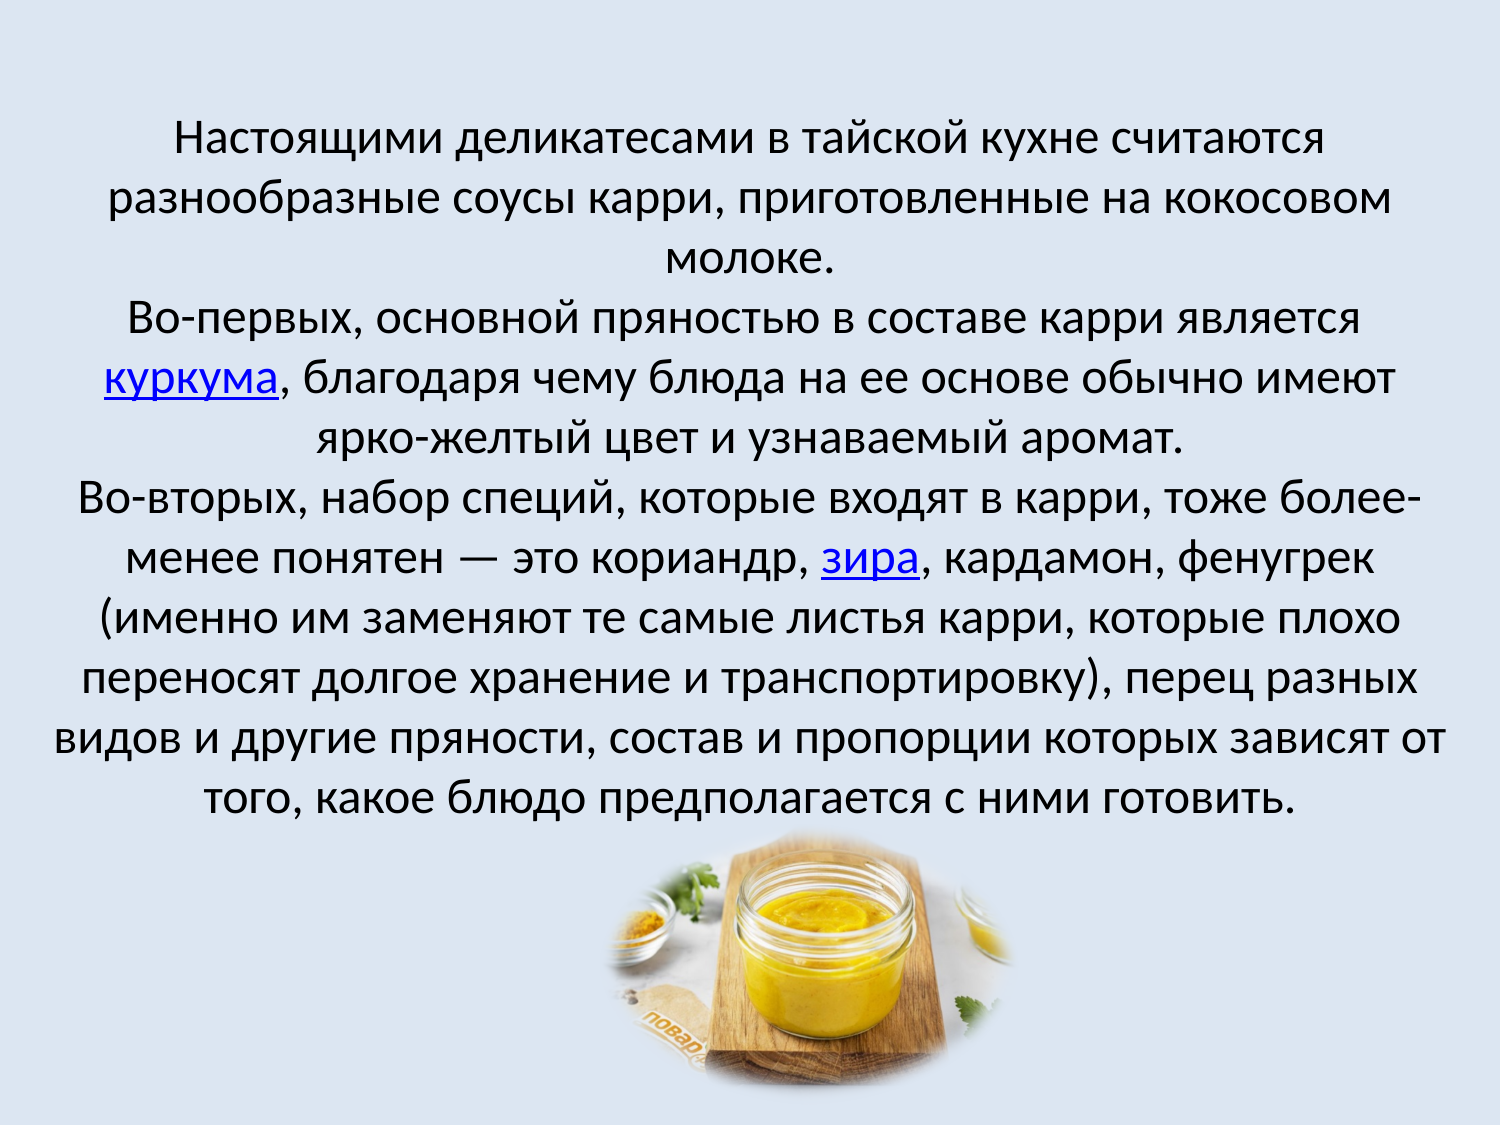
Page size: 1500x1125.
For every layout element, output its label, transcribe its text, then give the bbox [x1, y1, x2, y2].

picture [596, 822, 1022, 1107]
title Настоящими деликатесами в тайской кухне считаются разнообразные соусы карри, приготовленные на кокосовом молоке. Во-первых, основной пряностью в составе карри является куркума, благодаря чему блюда на ее основе обычно имеют ярко-желтый цвет и узнаваемый аромат. Во-вторых, набор специй, которые входят в карри, тоже более-менее понятен — это кориандр, зира, кардамон, фенугрек (именно им заменяют те самые листья карри, которые плохо переносят долгое хранение и транспортировку), перец разных видов и другие пряности, состав и пропорции которых зависят от того, какое блюдо предполагается с ними готовить. [29, 45, 1471, 882]
